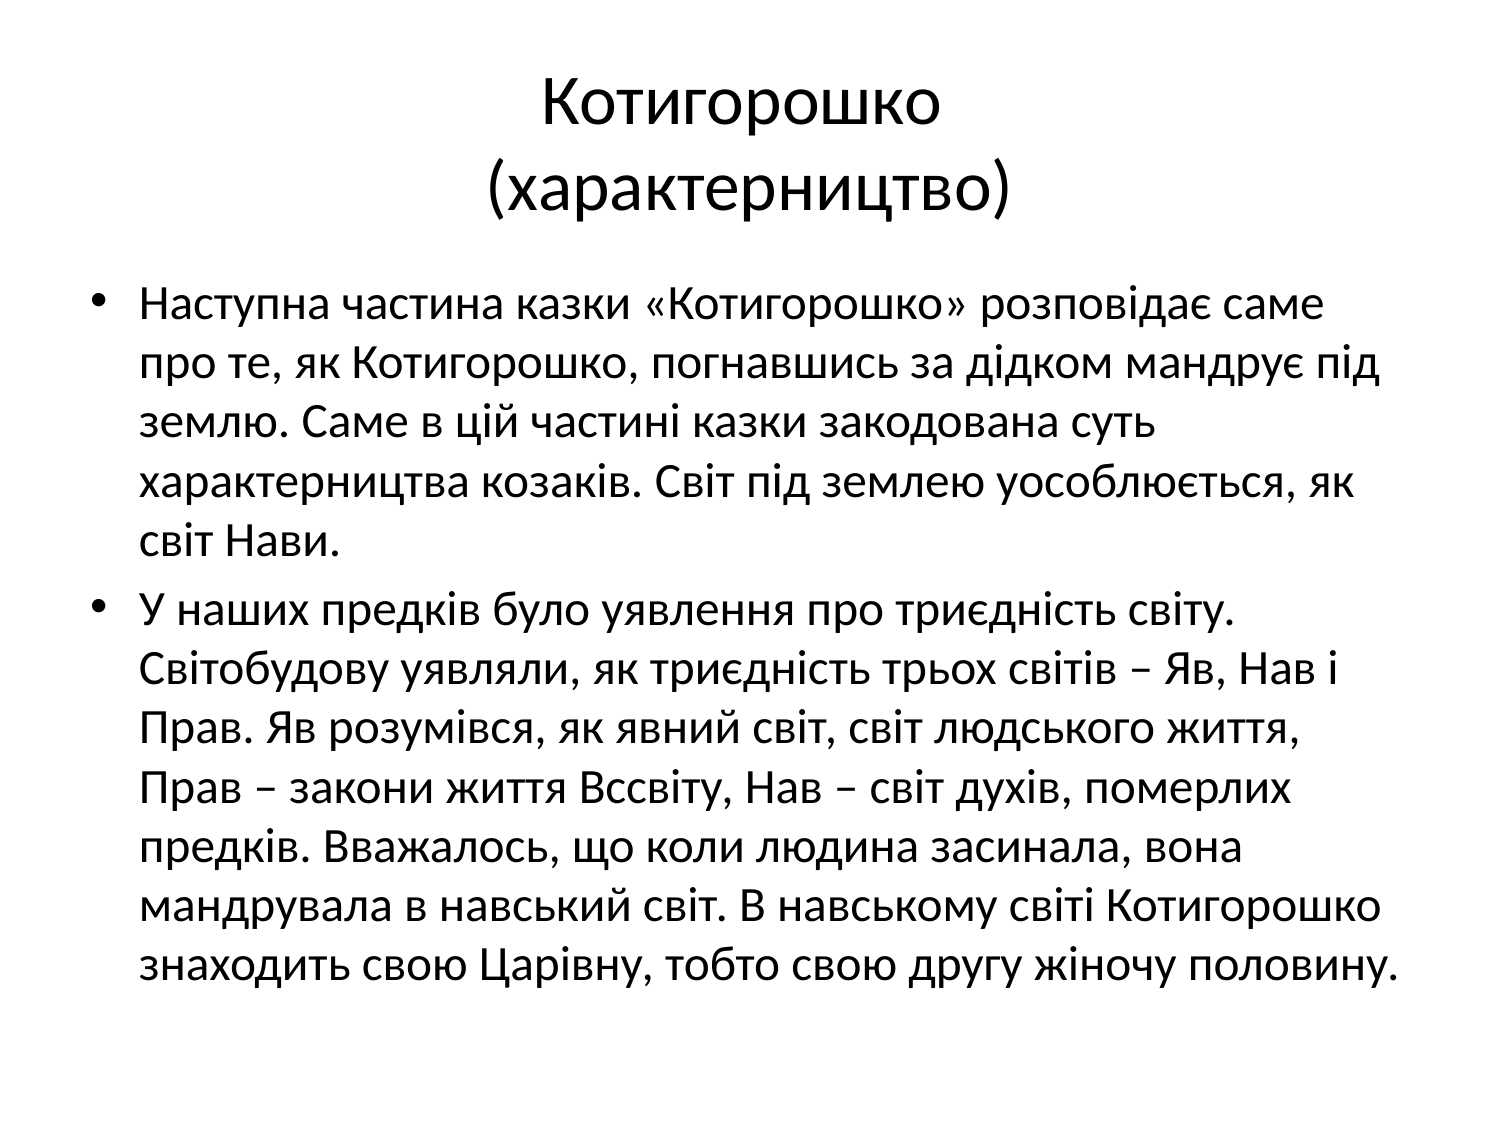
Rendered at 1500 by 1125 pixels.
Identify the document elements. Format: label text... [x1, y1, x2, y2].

title Котигорошко (характерництво) [75, 45, 1425, 233]
list Наступна частина казки «Котигорошко» розповідає саме про те, як Котигорошко, погнавшись за дідком мандрує під землю. Саме в цій частині казки закодована суть характерництва козаків. Світ під землею уособлюється, як світ Нави. У наших предків було уявлення про триєдність світу. Світобудову уявляли, як триєдність трьох світів – Яв, Нав і Прав. Яв розумівся, як явний світ, світ людського життя, Прав – закони життя Вссвіту, Нав – світ духів, померлих предків. Вважалось, що коли людина засинала, вона мандрувала в навський світ. В навському світі Котигорошко знаходить свою Царівну, тобто свою другу жіночу половину. [75, 262, 1425, 1005]
